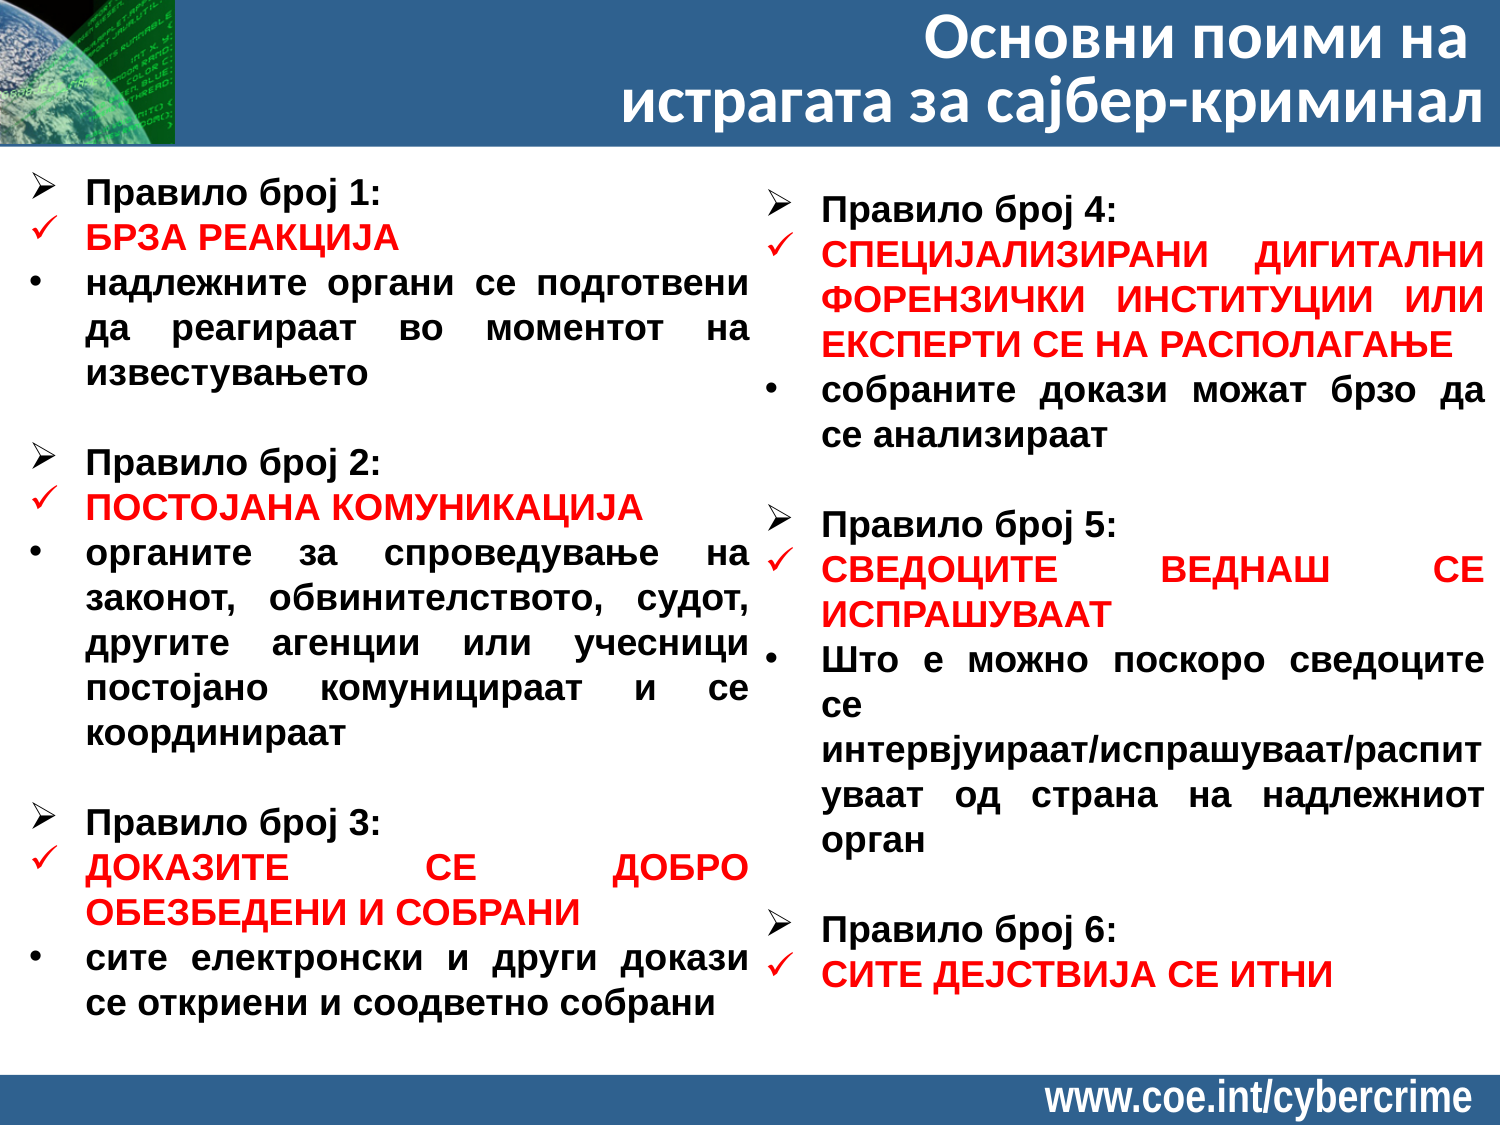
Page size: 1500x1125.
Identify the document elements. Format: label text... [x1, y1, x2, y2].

picture [0, 0, 175, 144]
text_box Правило број 4: СПЕЦИЈАЛИЗИРАНИ ДИГИТАЛНИ ФОРЕНЗИЧКИ ИНСТИТУЦИИ ИЛИ ЕКСПЕРТИ СЕ НА РАСПОЛАГАЊЕ собраните докази можат брзо да се анализираат Правило број 5: СВЕДОЦИТЕ ВЕДНАШ СЕ ИСПРАШУВААТ Што е можно поскоро сведоците се интервјуираат/испрашуваат/распитуваат од страна на надлежниот орган Правило број 6: СИТЕ ДЕЈСТВИЈА СЕ ИТНИ [749, 177, 1500, 1003]
text_box www.coe.int/cybercrime [1030, 1059, 1500, 1125]
text_box Правило број 1: БРЗА РЕАКЦИЈА надлежните органи се подготвени да реагираат во моментот на известувањето Правило број 2: ПОСТОЈАНА КОМУНИКАЦИЈА органите за спроведување на законот, обвинителството, судот, другите агенции или учесници постојано комуницираат и се координираат Правило број 3: ДОКАЗИТЕ СЕ ДОБРО ОБЕЗБЕДЕНИ И СОБРАНИ сите електронски и други докази се откриени и соодветно собрани [14, 160, 765, 1031]
text_box [0, 1073, 1030, 1125]
text_box Основни поими на истрагата за сајбер-криминал [177, 0, 1500, 149]
